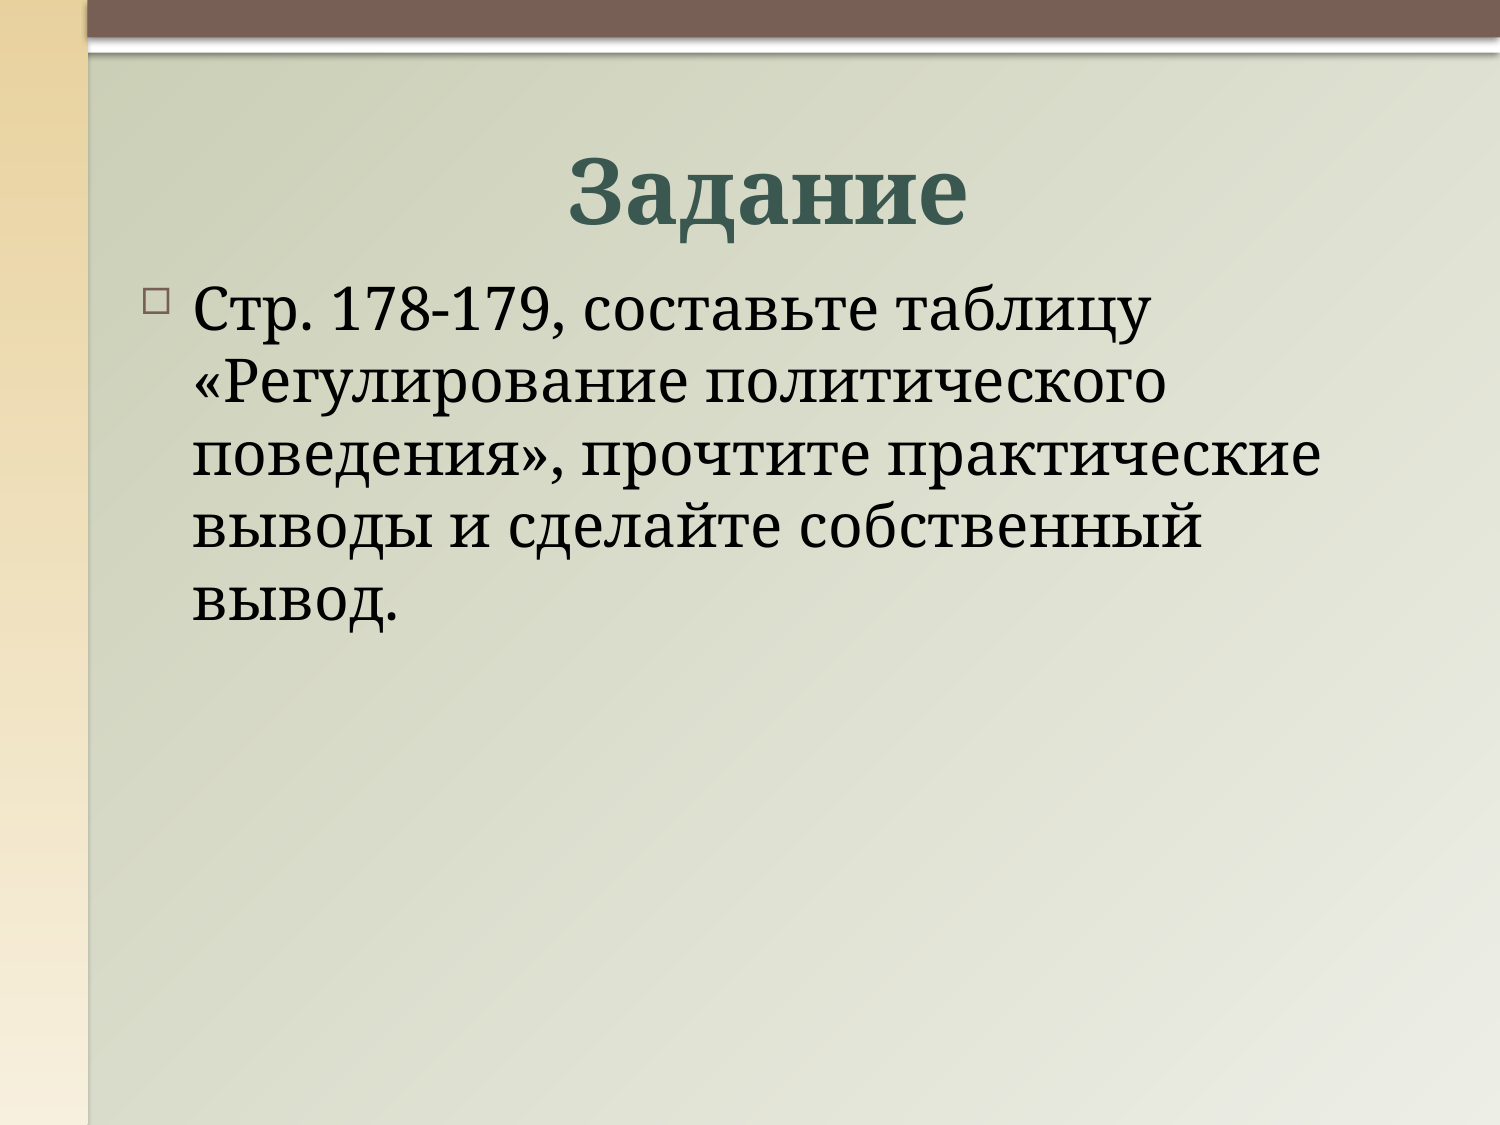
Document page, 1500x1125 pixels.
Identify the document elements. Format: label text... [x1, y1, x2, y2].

title Задание [124, 62, 1438, 251]
list Стр. 178-179, составьте таблицу «Регулирование политического поведения», прочтите практические выводы и сделайте собственный вывод. [124, 262, 1439, 1013]
